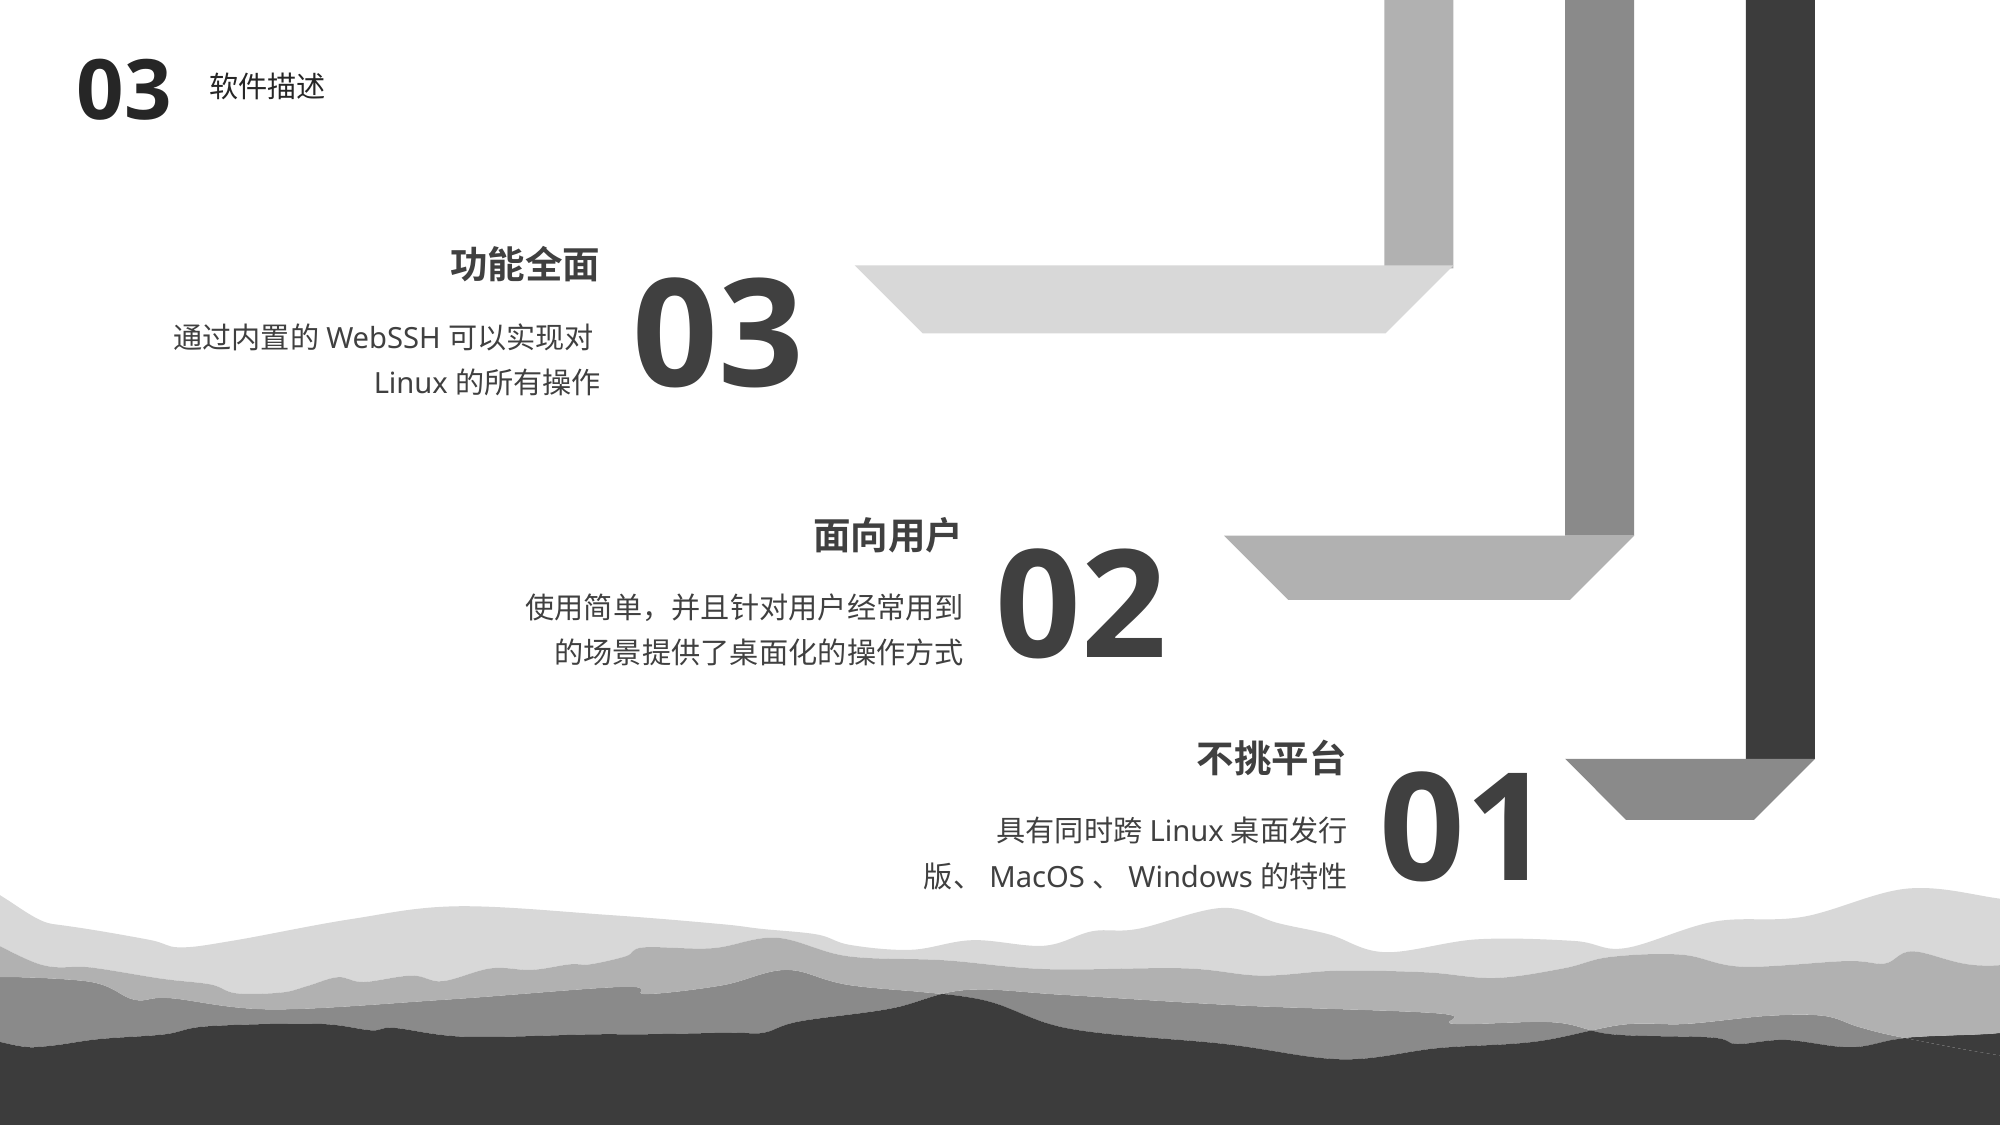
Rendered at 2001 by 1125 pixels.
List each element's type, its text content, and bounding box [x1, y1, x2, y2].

text_box [1383, 0, 1454, 264]
text_box [1745, 0, 1816, 757]
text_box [500, 445, 1182, 698]
list 软件描述 [194, 60, 501, 116]
text_box [1221, 534, 1637, 601]
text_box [138, 175, 819, 428]
text_box [1564, 0, 1635, 534]
list 03 [61, 39, 195, 137]
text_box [884, 669, 1566, 921]
text_box [852, 264, 1456, 335]
text_box [1566, 757, 1818, 821]
